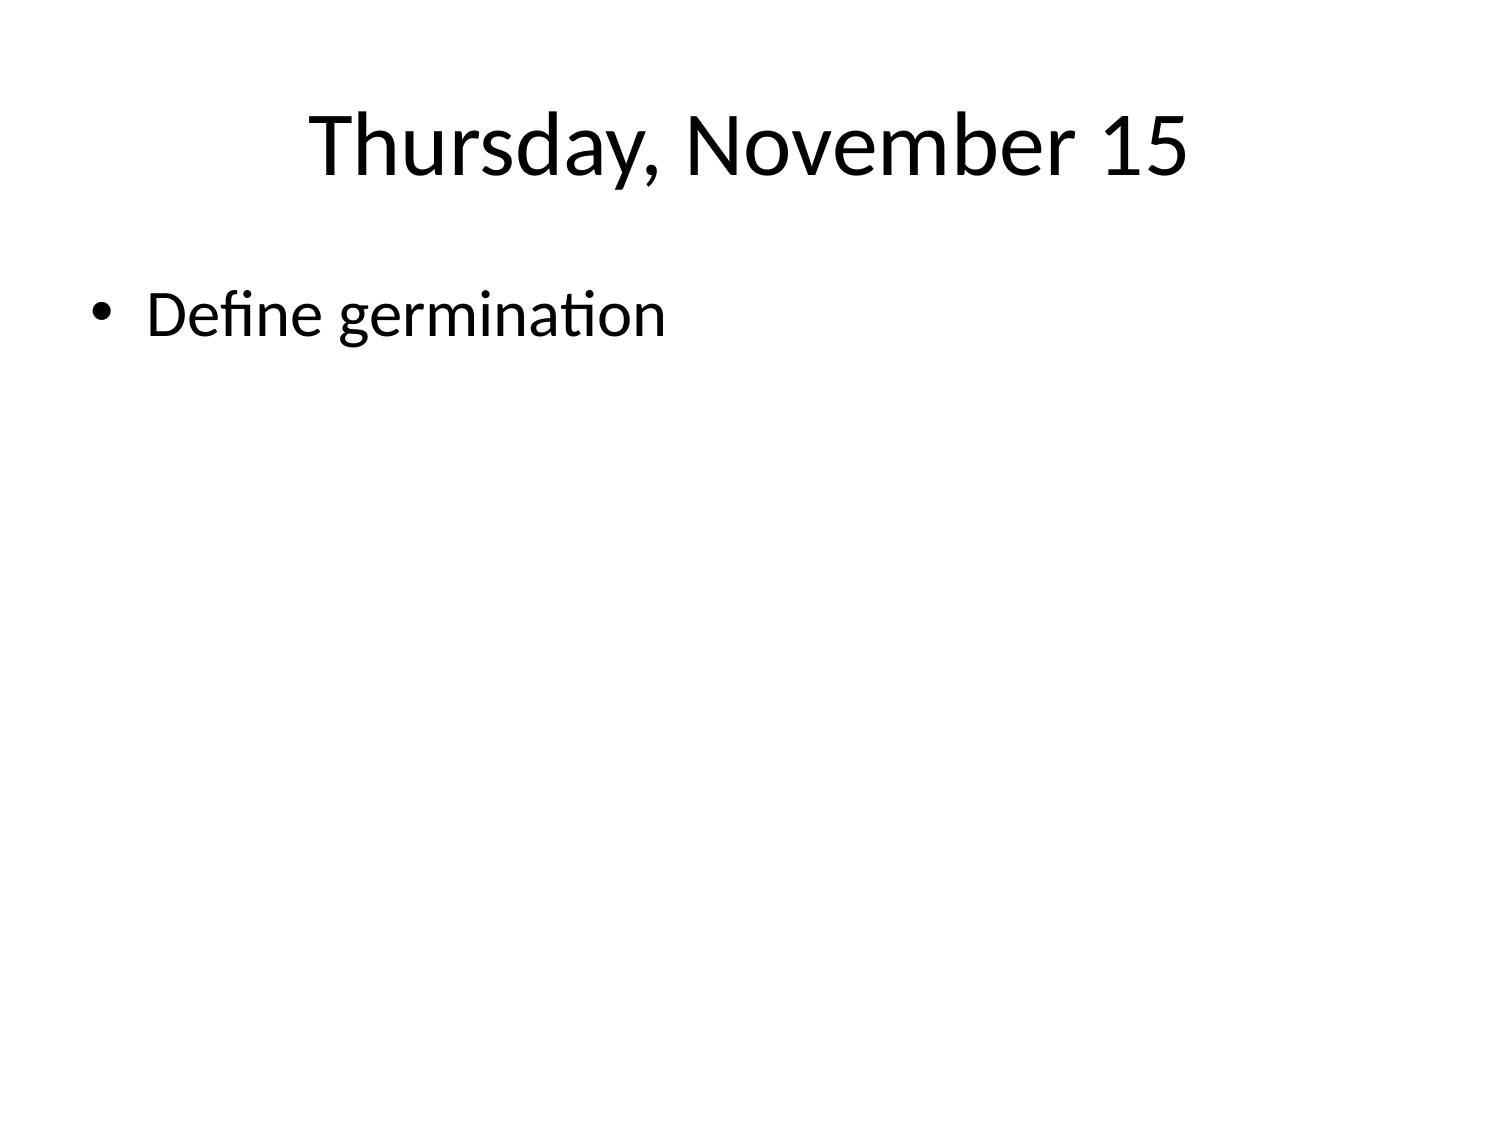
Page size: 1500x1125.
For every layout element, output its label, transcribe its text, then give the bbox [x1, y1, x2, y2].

title Thursday, November 15 [75, 45, 1425, 233]
list Define germination [75, 262, 1425, 1005]
